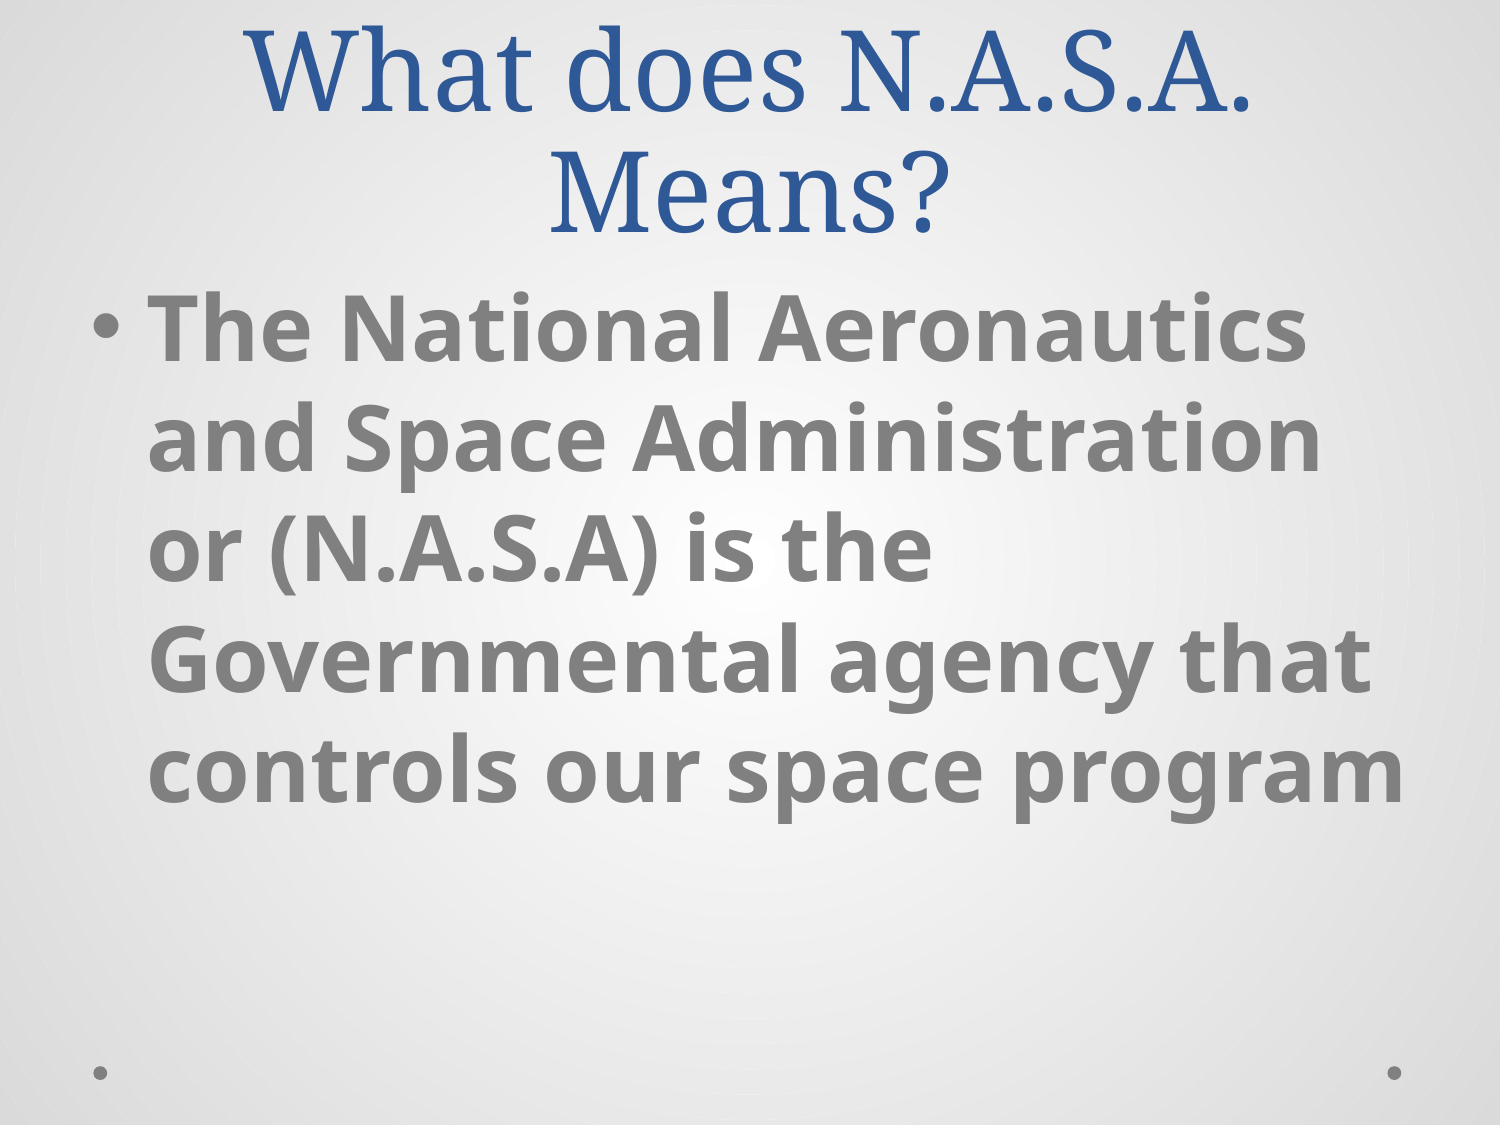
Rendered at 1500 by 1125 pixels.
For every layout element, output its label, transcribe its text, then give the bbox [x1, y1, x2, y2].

title What does N.A.S.A. Means? [75, 0, 1425, 262]
list The National Aeronautics and Space Administration or (N.A.S.A) is the Governmental agency that controls our space program [75, 262, 1425, 1005]
